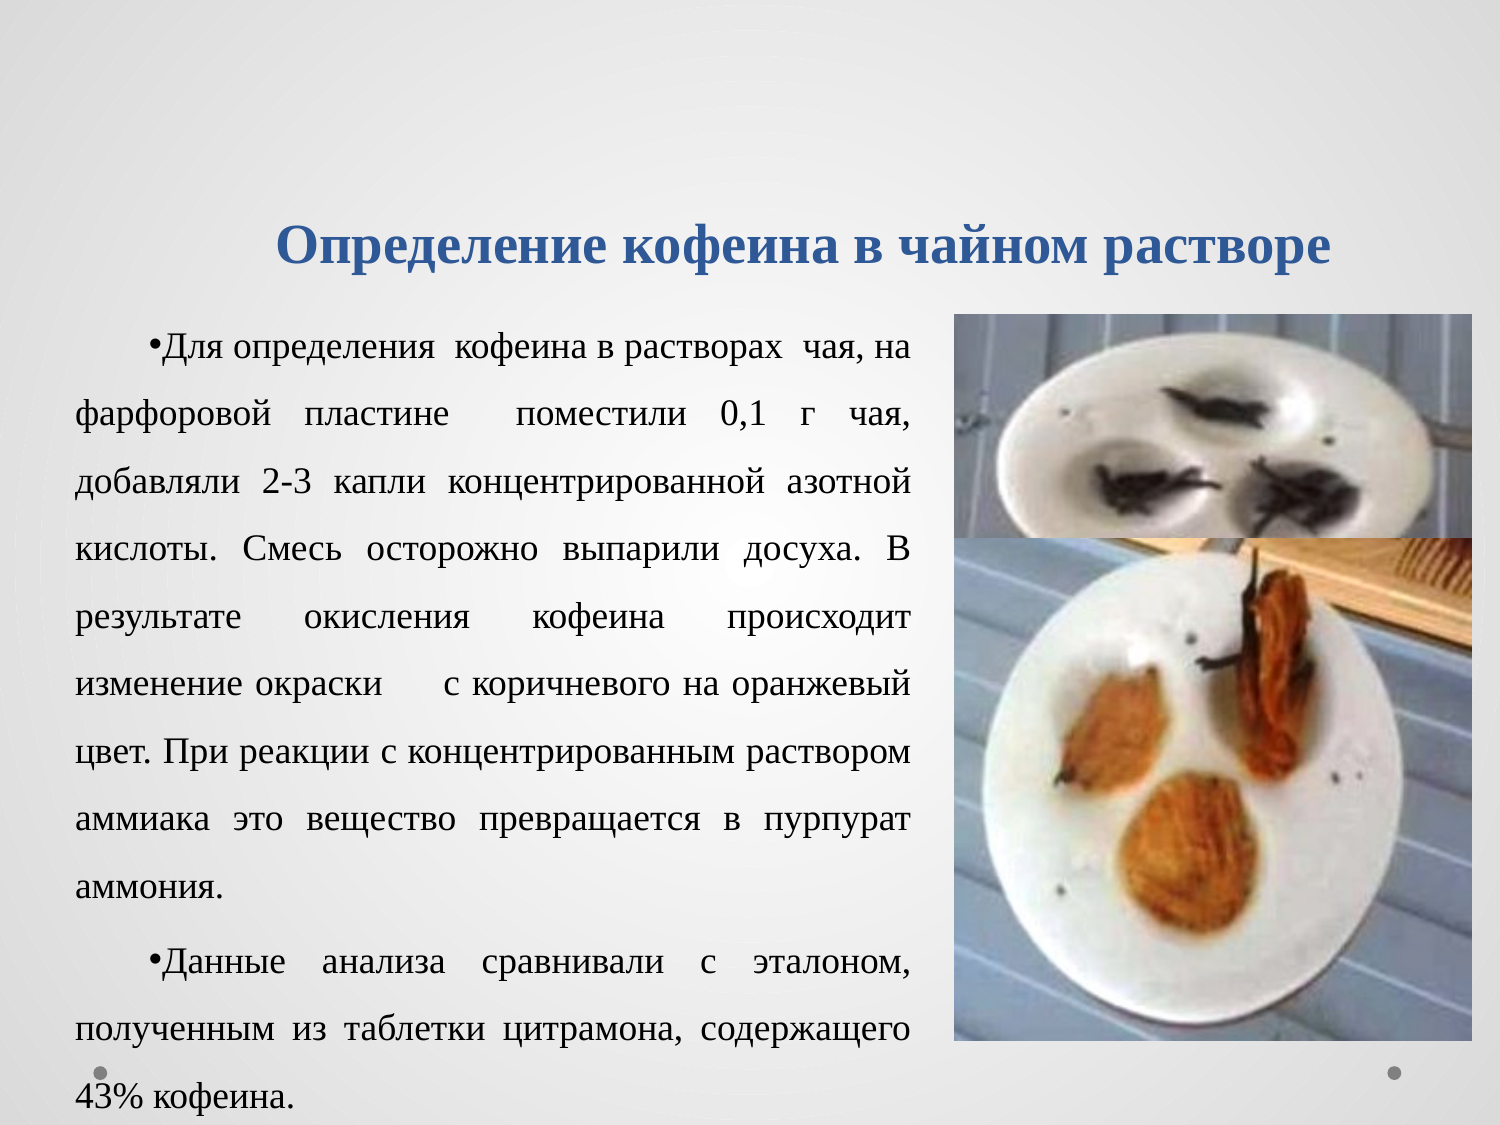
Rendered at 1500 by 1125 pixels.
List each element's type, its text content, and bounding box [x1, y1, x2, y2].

picture [954, 314, 1472, 1042]
title Определение кофеина в чайном растворе [159, 196, 1447, 350]
list Для определения кофеина в растворах чая, на фарфоровой пластине поместили 0,1 г чая, добавляли 2-3 капли концентрированной азотной кислоты. Смесь осторожно выпарили досуха. В результате окисления кофеина происходит изменение окраски с коричневого на оранжевый цвет. При реакции с концентрированным раствором аммиака это вещество превращается в пурпурат аммония. Данные анализа сравнивали с эталоном, полученным из таблетки цитрамона, содержащего 43% кофеина. [3, 290, 928, 1125]
